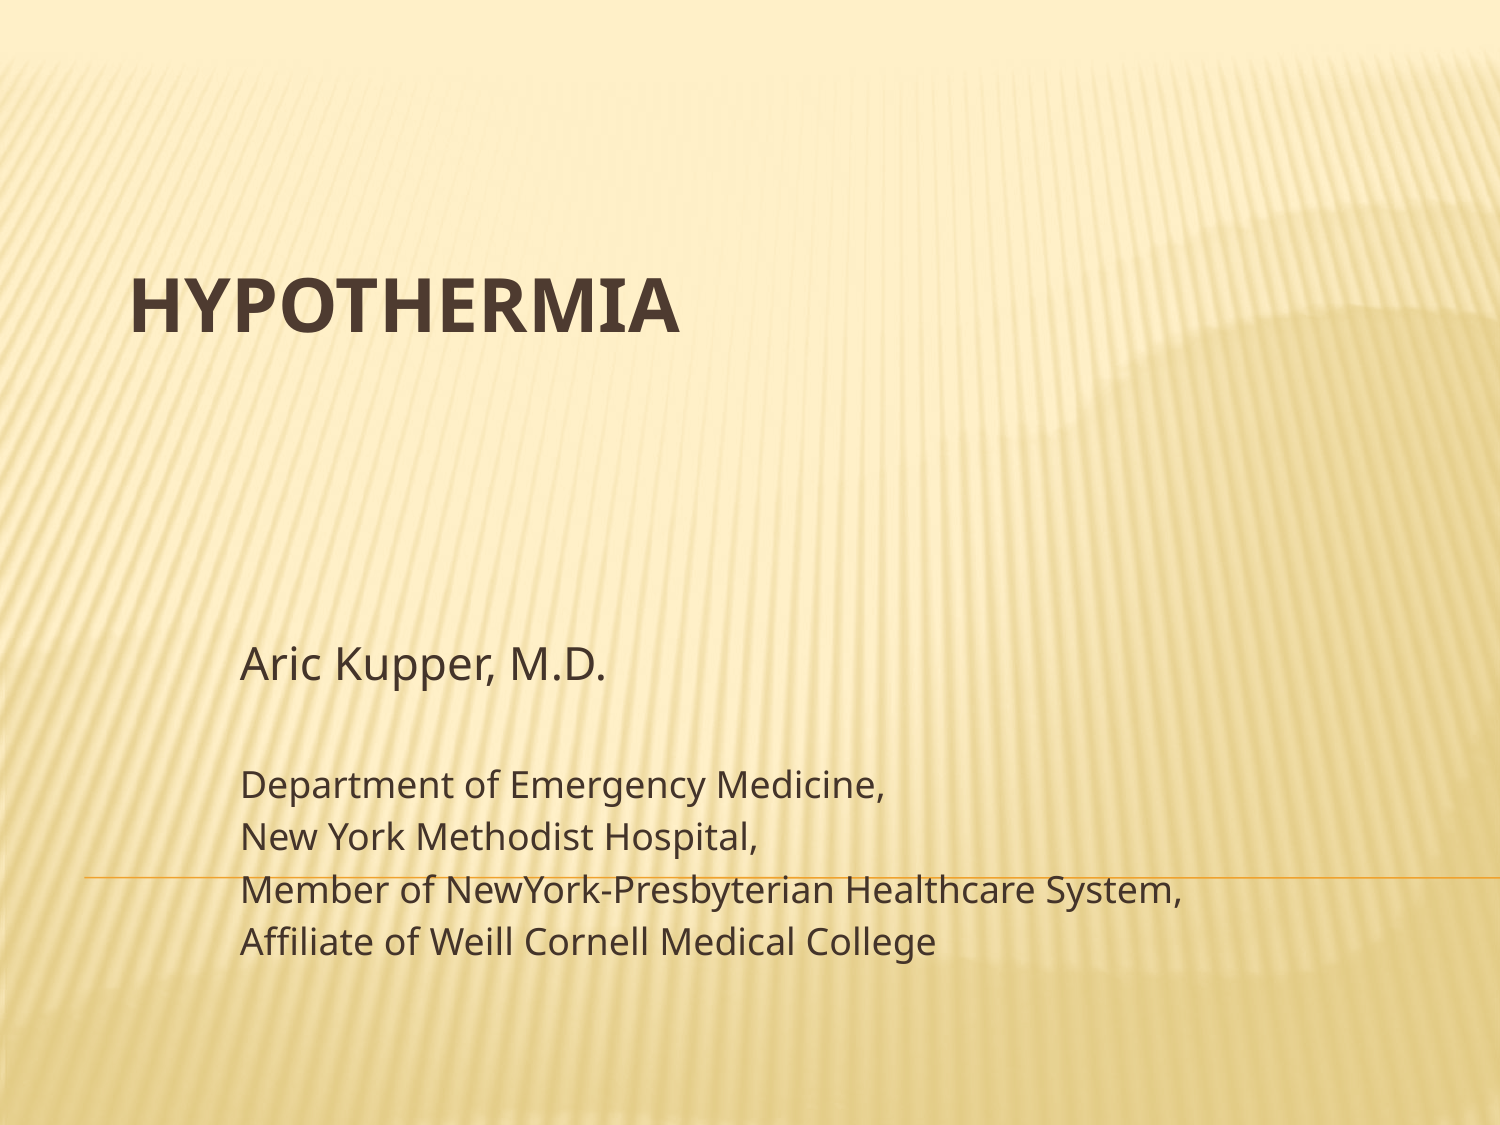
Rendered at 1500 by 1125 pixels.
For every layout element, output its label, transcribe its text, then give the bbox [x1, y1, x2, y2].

title Hypothermia [112, 249, 1388, 492]
subtitle Aric Kupper, M.D. Department of Emergency Medicine, New York Methodist Hospital, Member of NewYork-Presbyterian Healthcare System, Affiliate of Weill Cornell Medical College [225, 562, 1275, 975]
